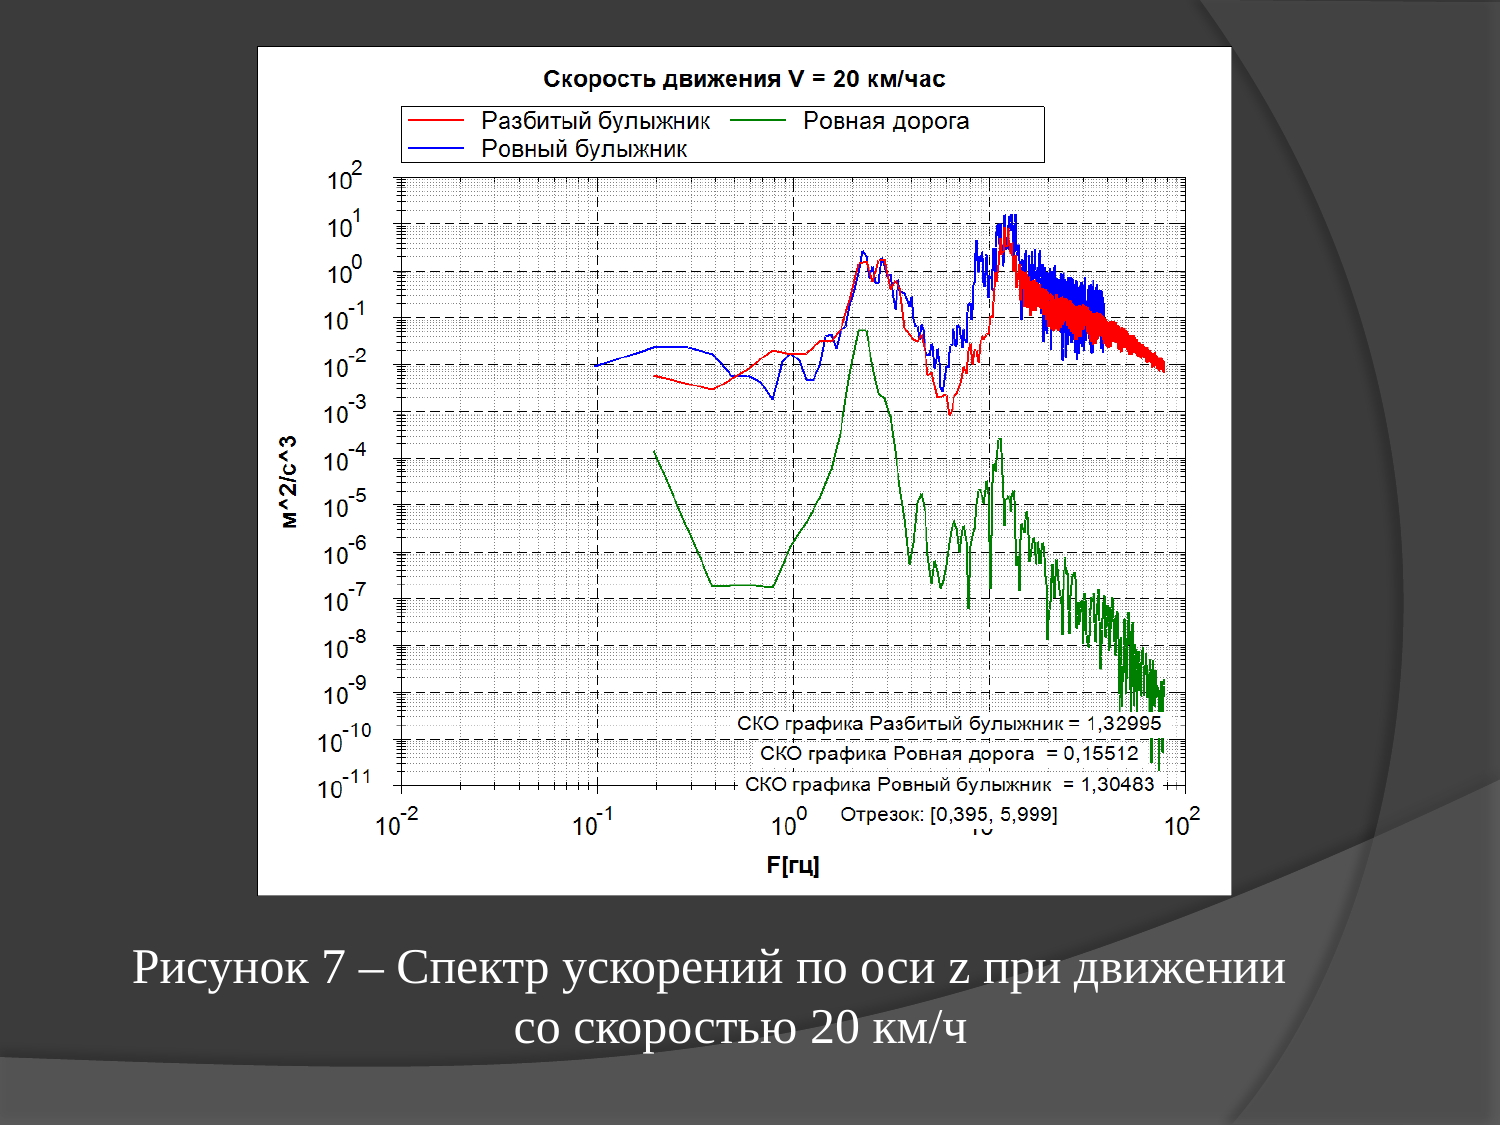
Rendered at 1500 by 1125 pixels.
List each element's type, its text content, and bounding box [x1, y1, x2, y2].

picture [257, 46, 1232, 896]
list Рисунок 7 – Спектр ускорений по оси z при движении со скоростью 20 км/ч [93, 925, 1319, 1086]
